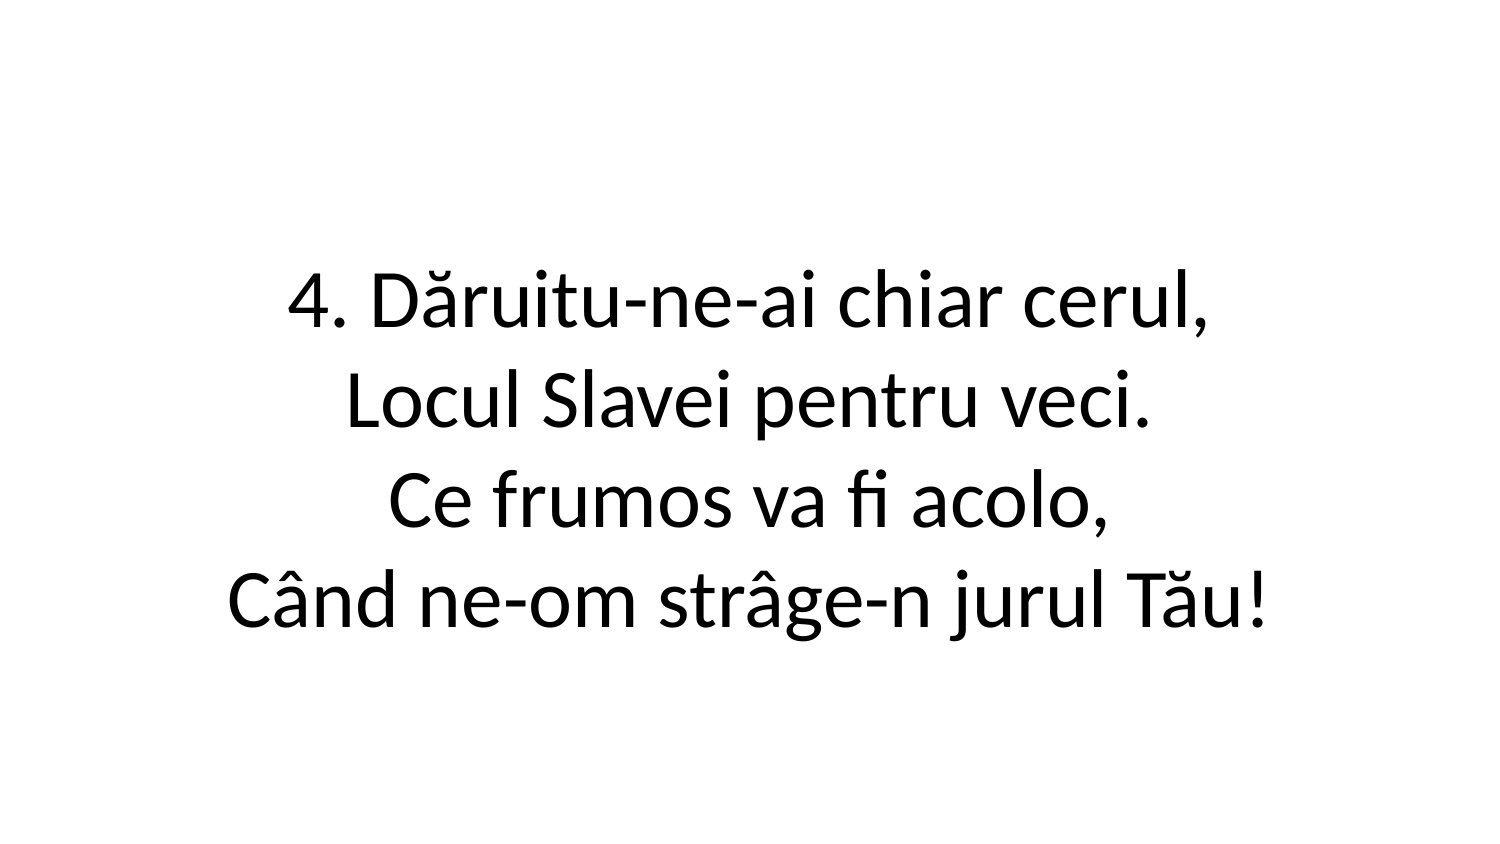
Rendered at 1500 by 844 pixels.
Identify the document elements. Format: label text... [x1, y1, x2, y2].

text_box 4. Dăruitu-ne-ai chiar cerul, Locul Slavei pentru veci. Ce frumos va fi acolo, Când ne-om strâge-n jurul Tău! [212, 192, 1288, 652]
